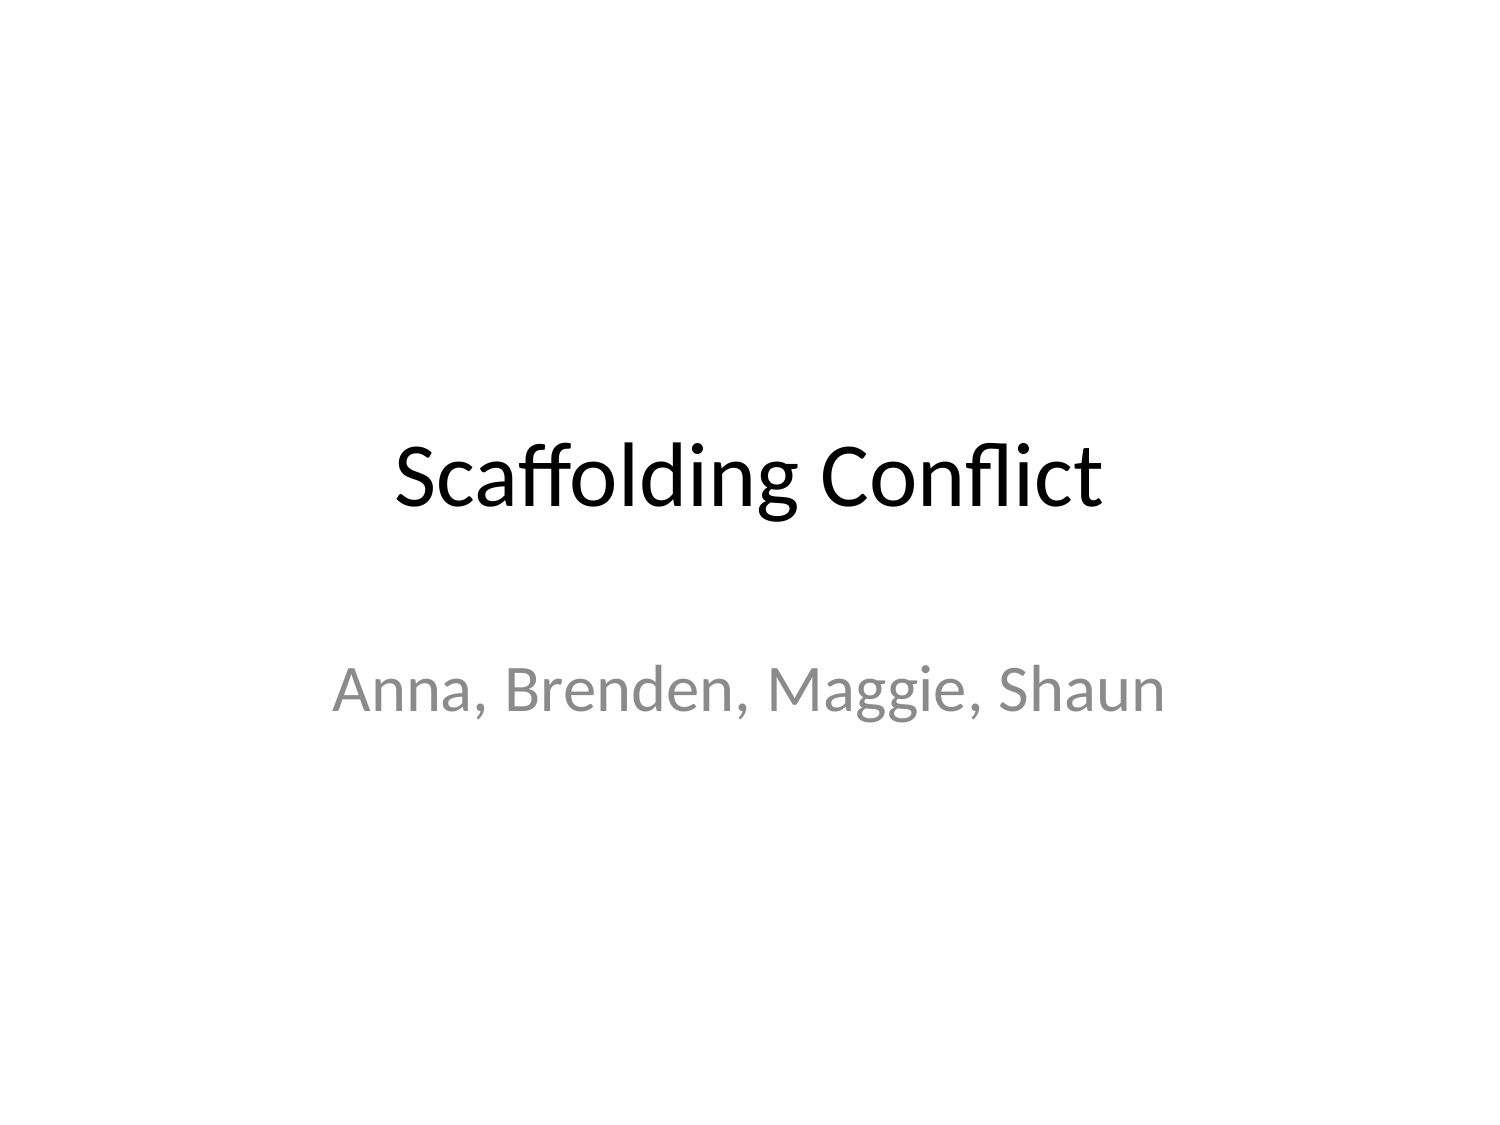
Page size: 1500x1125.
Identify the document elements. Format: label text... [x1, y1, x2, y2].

subtitle Anna, Brenden, Maggie, Shaun [225, 637, 1275, 925]
title Scaffolding Conflict [112, 349, 1388, 591]
